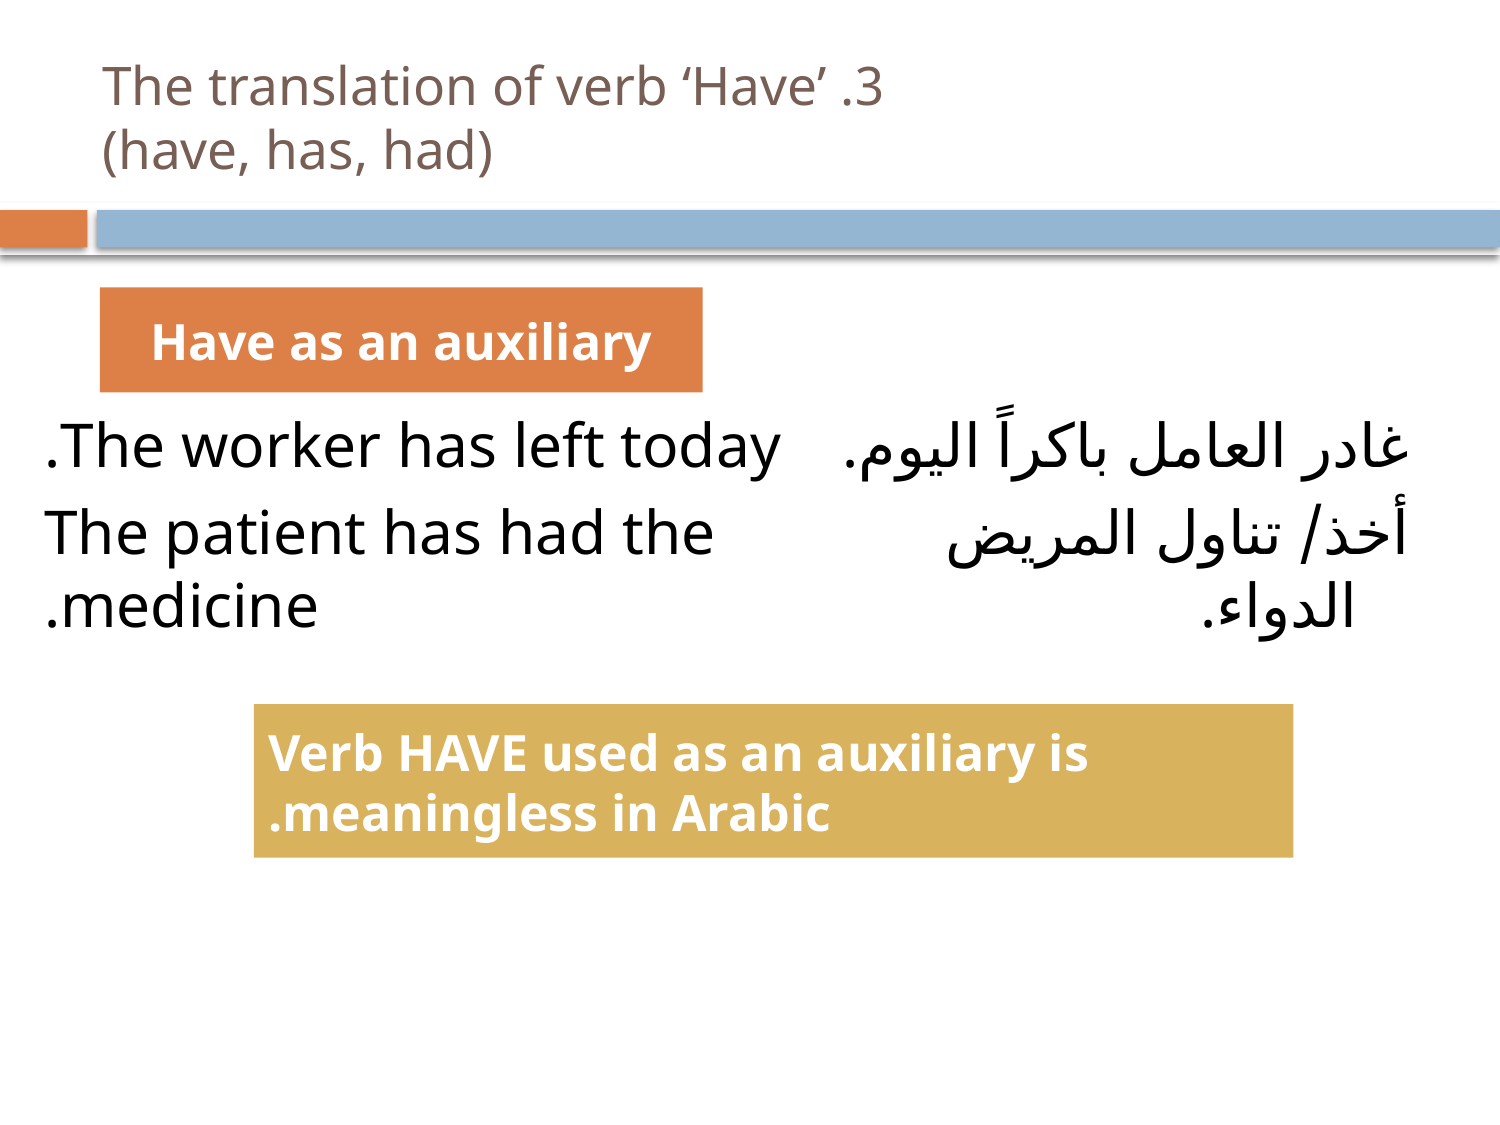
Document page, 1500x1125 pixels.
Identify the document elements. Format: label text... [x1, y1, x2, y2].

list The worker has left today. The patient has had the medicine. [29, 399, 904, 669]
list Have as an auxiliary [99, 287, 703, 393]
list غادر العامل باكراً اليوم. أخذ/ تناول المريض الدواء. [787, 399, 1425, 657]
list Verb HAVE used as an auxiliary is meaningless in Arabic. [253, 704, 1294, 858]
title 3. The translation of verb ‘Have’ (have, has, had) [87, 44, 1425, 188]
